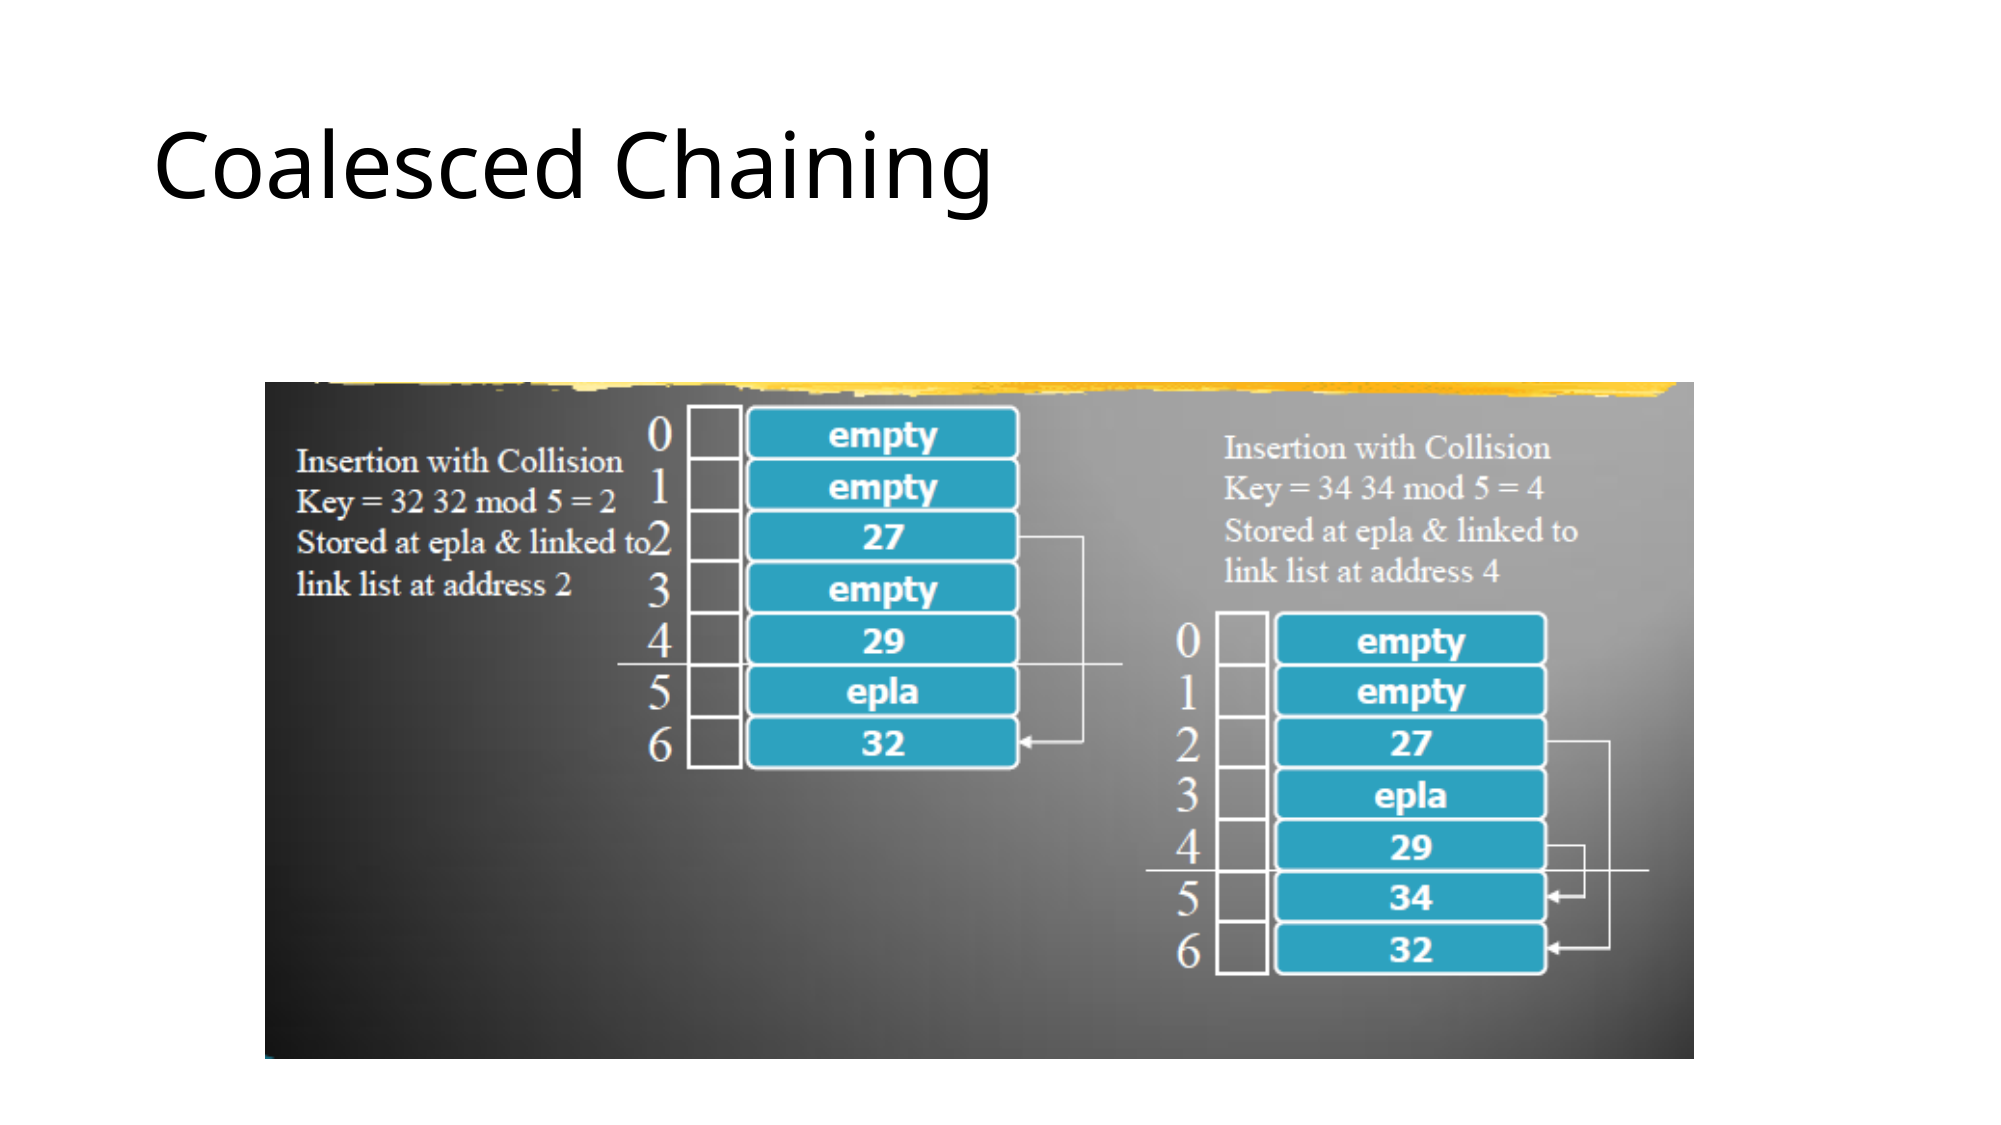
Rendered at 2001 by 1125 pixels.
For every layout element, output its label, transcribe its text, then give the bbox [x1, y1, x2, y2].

title Coalesced Chaining [137, 59, 1863, 278]
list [265, 382, 1694, 1059]
